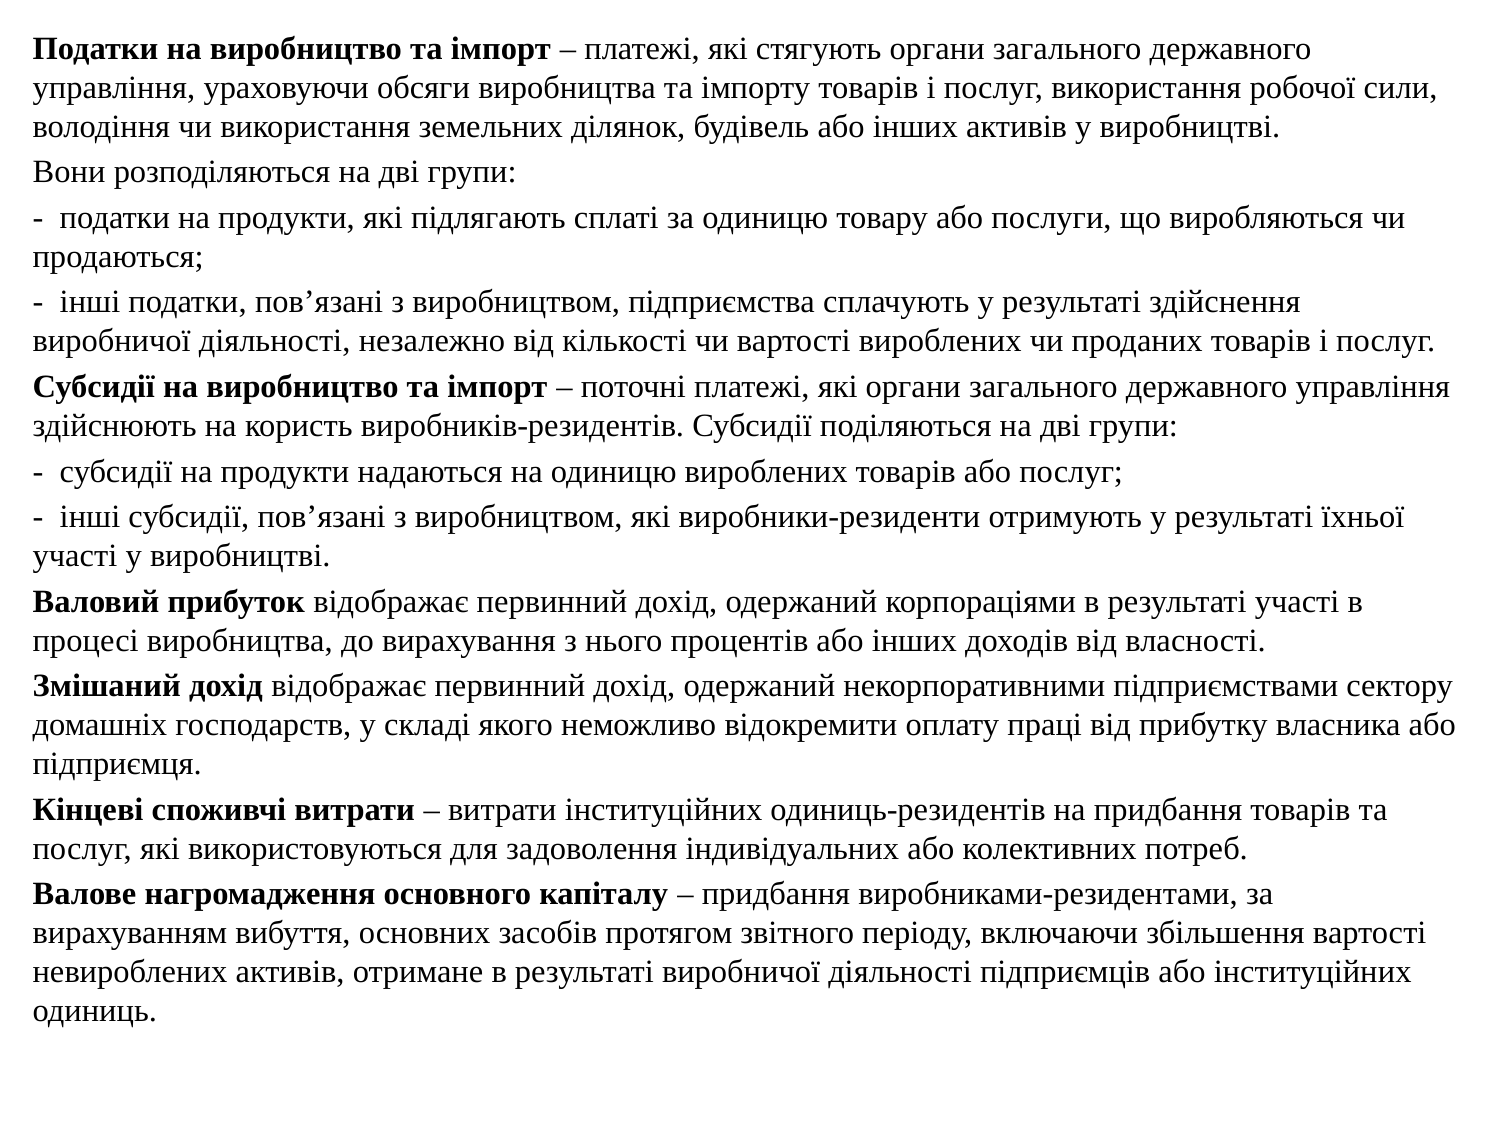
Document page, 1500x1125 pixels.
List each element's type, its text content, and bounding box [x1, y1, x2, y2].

list Податки на виробництво та імпорт – платежі, які стягують органи загального державного управління, ураховуючи обсяги виробництва та імпорту товарів і послуг, використання робочої сили, володіння чи використання земельних ділянок, будівель або інших активів у виробництві. Вони розподіляються на дві групи: - податки на продукти, які підлягають сплаті за одиницю товару або послуги, що виробляються чи продаються; - інші податки, пов’язані з виробництвом, підприємства сплачують у результаті здійснення виробничої діяльності, незалежно від кількості чи вартості вироблених чи проданих товарів і послуг. Субсидії на виробництво та імпорт – поточні платежі, які органи загального державного управління здійснюють на користь виробників-резидентів. Субсидії поділяються на дві групи: - субсидії на продукти надаються на одиницю вироблених товарів або послуг; - інші субсидії, пов’язані з виробництвом, які виробники-резиденти отримують у результаті їхньої участі у виробництві. Валовий прибуток відображає первинний дохід, одержаний корпораціями в результаті участі в процесі виробництва, до вирахування з нього процентів або інших доходів від власності. Змішаний дохід відображає первинний дохід, одержаний некорпоративними підприємствами сектору домашніх господарств, у складі якого неможливо відокремити оплату праці від прибутку власника або підприємця. Кінцеві споживчі витрати – витрати інституційних одиниць-резидентів на придбання товарів та послуг, які використовуються для задоволення індивідуальних або колективних потреб. Валове нагромадження основного капіталу – придбання виробниками-резидентами, за вирахуванням вибуття, основних засобів протягом звітного періоду, включаючи збільшення вартості невироблених активів, отримане в результаті виробничої діяльності підприємців або інституційних одиниць. [17, 19, 1483, 1083]
